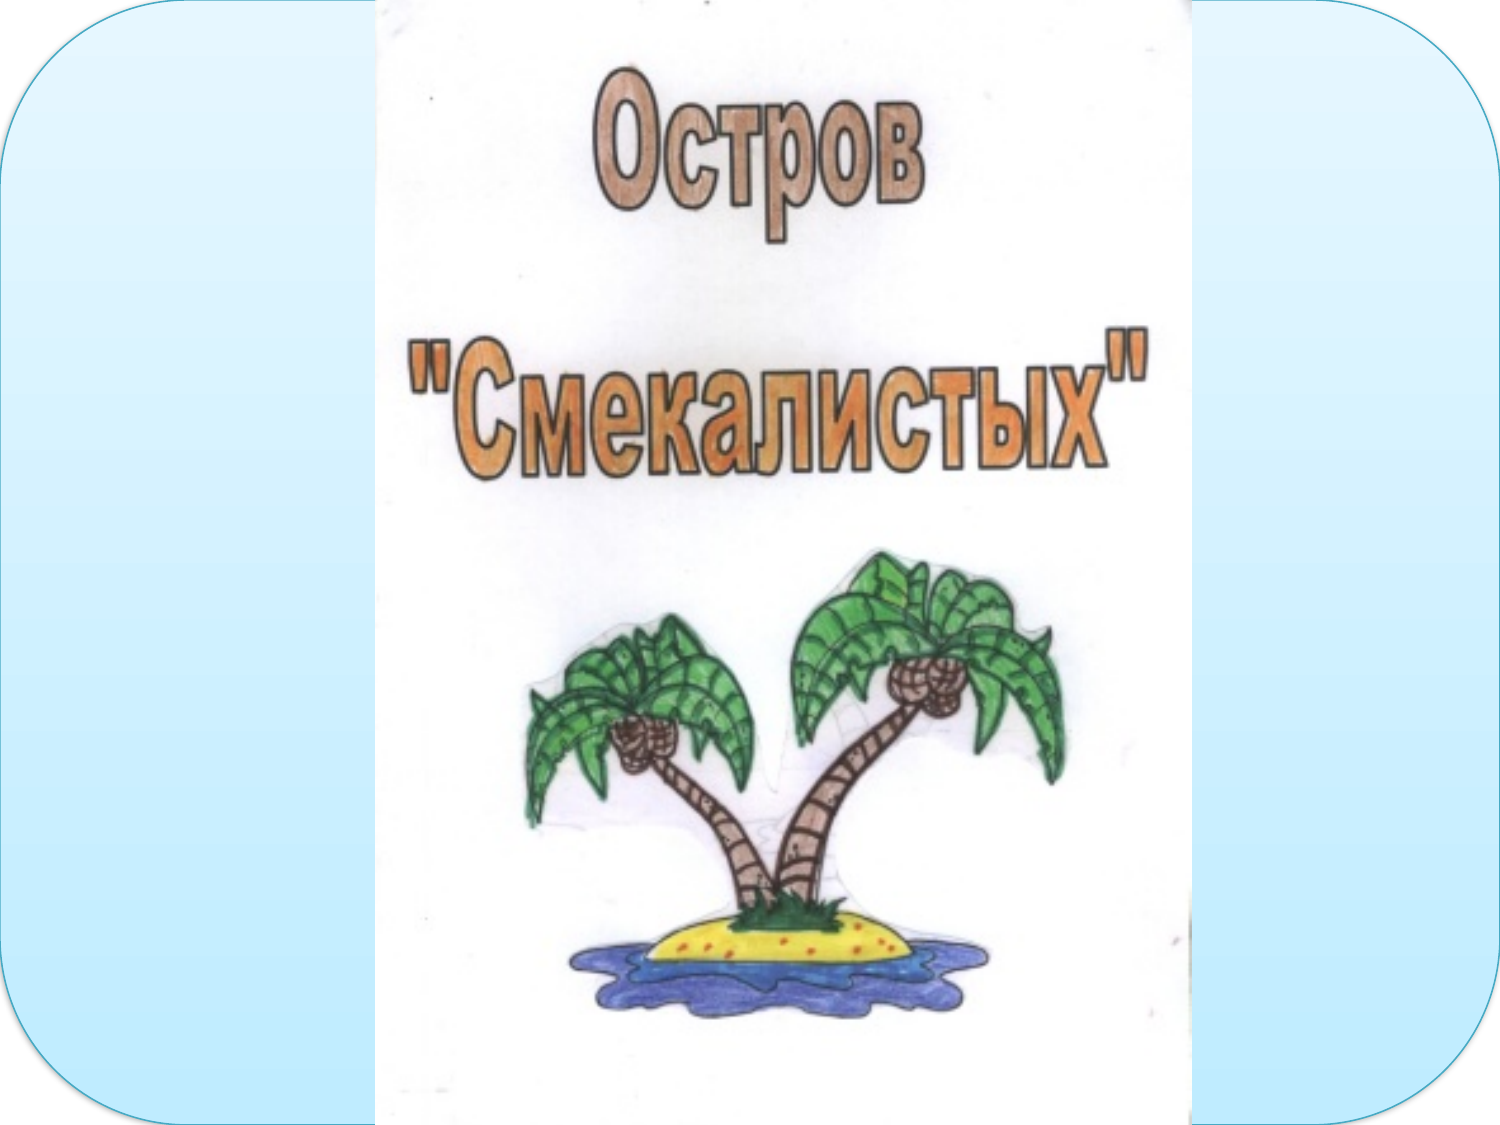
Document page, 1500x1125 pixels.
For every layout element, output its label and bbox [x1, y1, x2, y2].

picture [374, 0, 1192, 1125]
text_box [1193, 0, 1500, 1125]
text_box [0, 0, 372, 1125]
